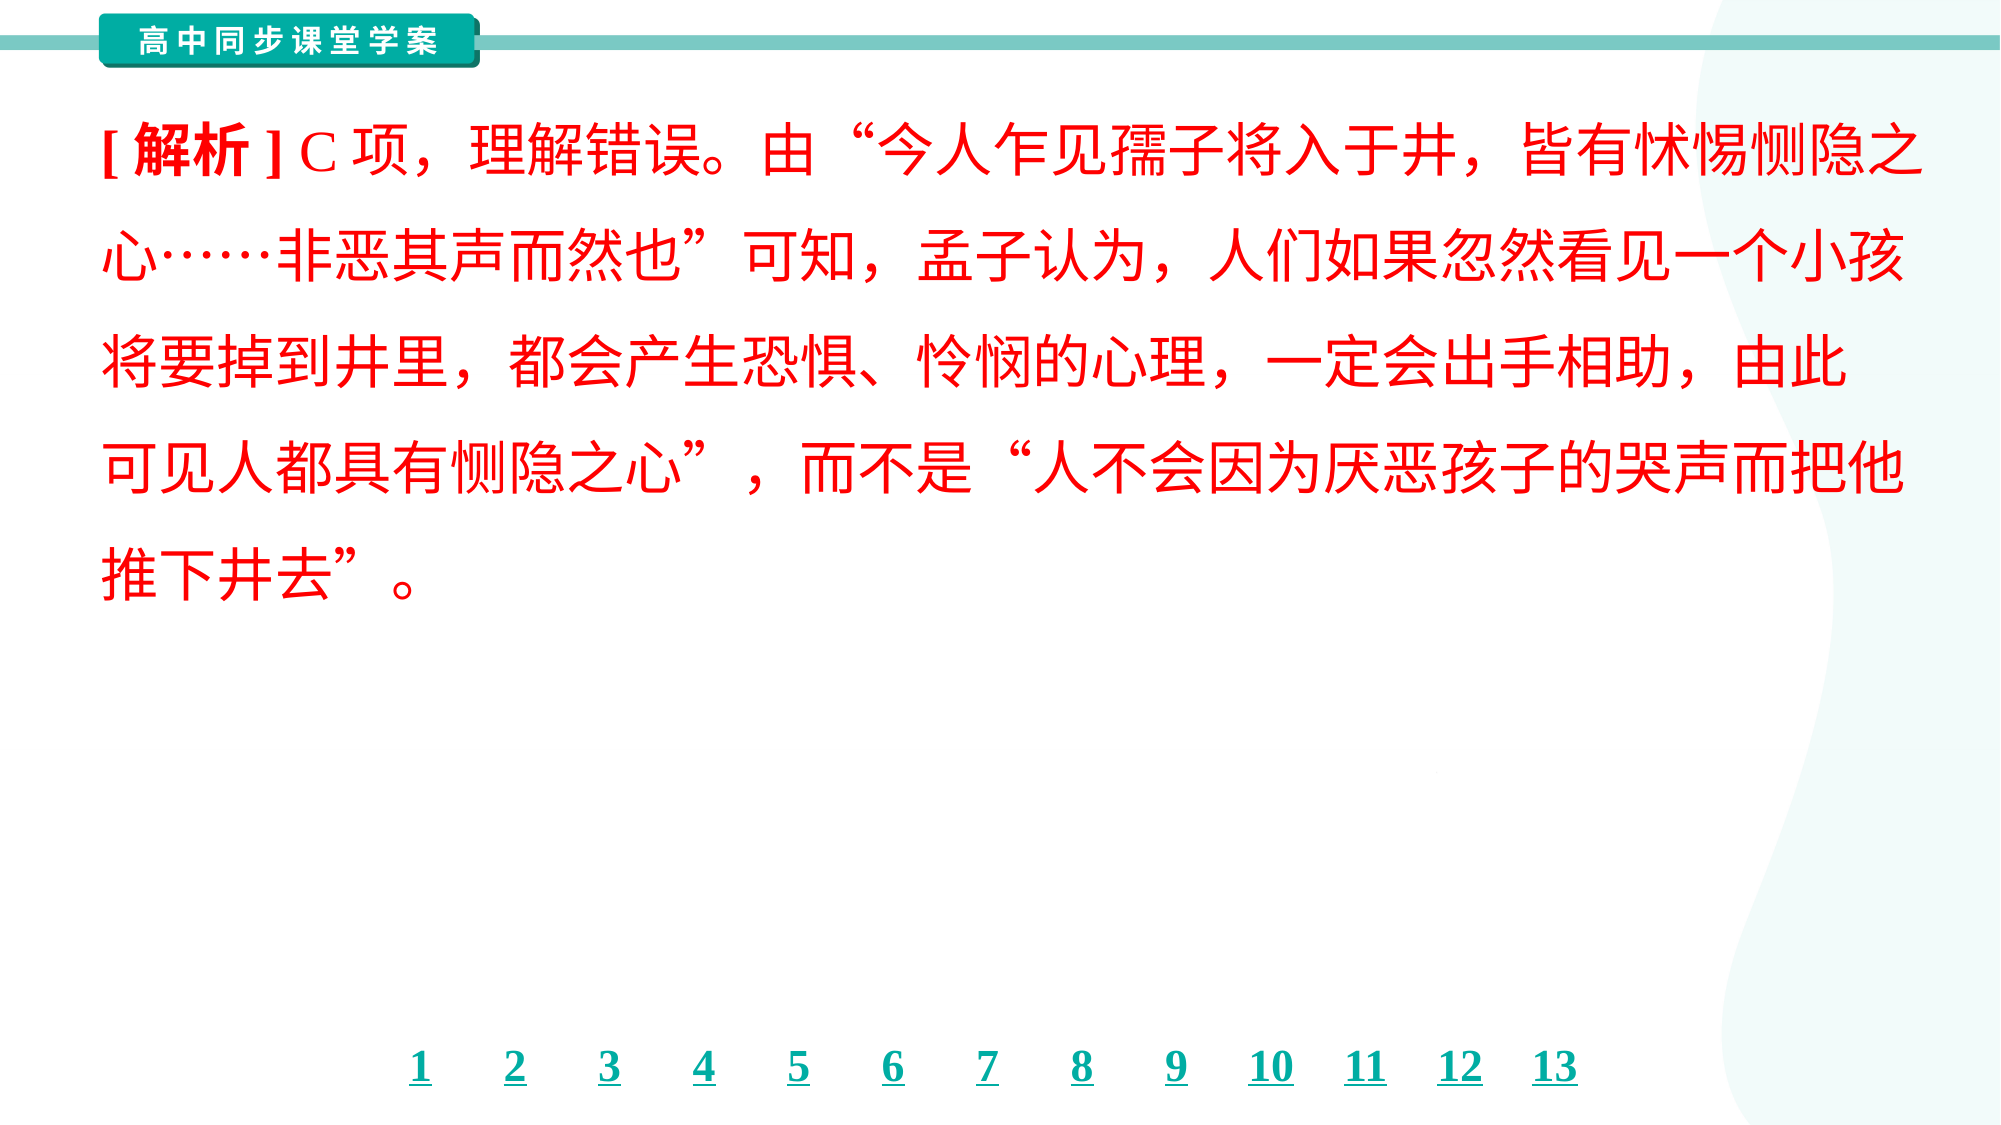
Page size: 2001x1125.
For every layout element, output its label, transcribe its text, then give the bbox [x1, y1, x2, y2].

picture [0, 0, 2000, 1125]
text_box [解析] C项，理解错误。由“今人乍见孺子将入于井，皆有怵惕恻隐之 心……非恶其声而然也”可知，孟子认为，人们如果忽然看见一个小孩 将要掉到井里，都会产生恐惧、怜悯的心理，一定会出手相助，由此 可见人都具有恻隐之心”，而不是“人不会因为厌恶孩子的哭声而把他 推下井去”。 [100, 76, 1899, 608]
